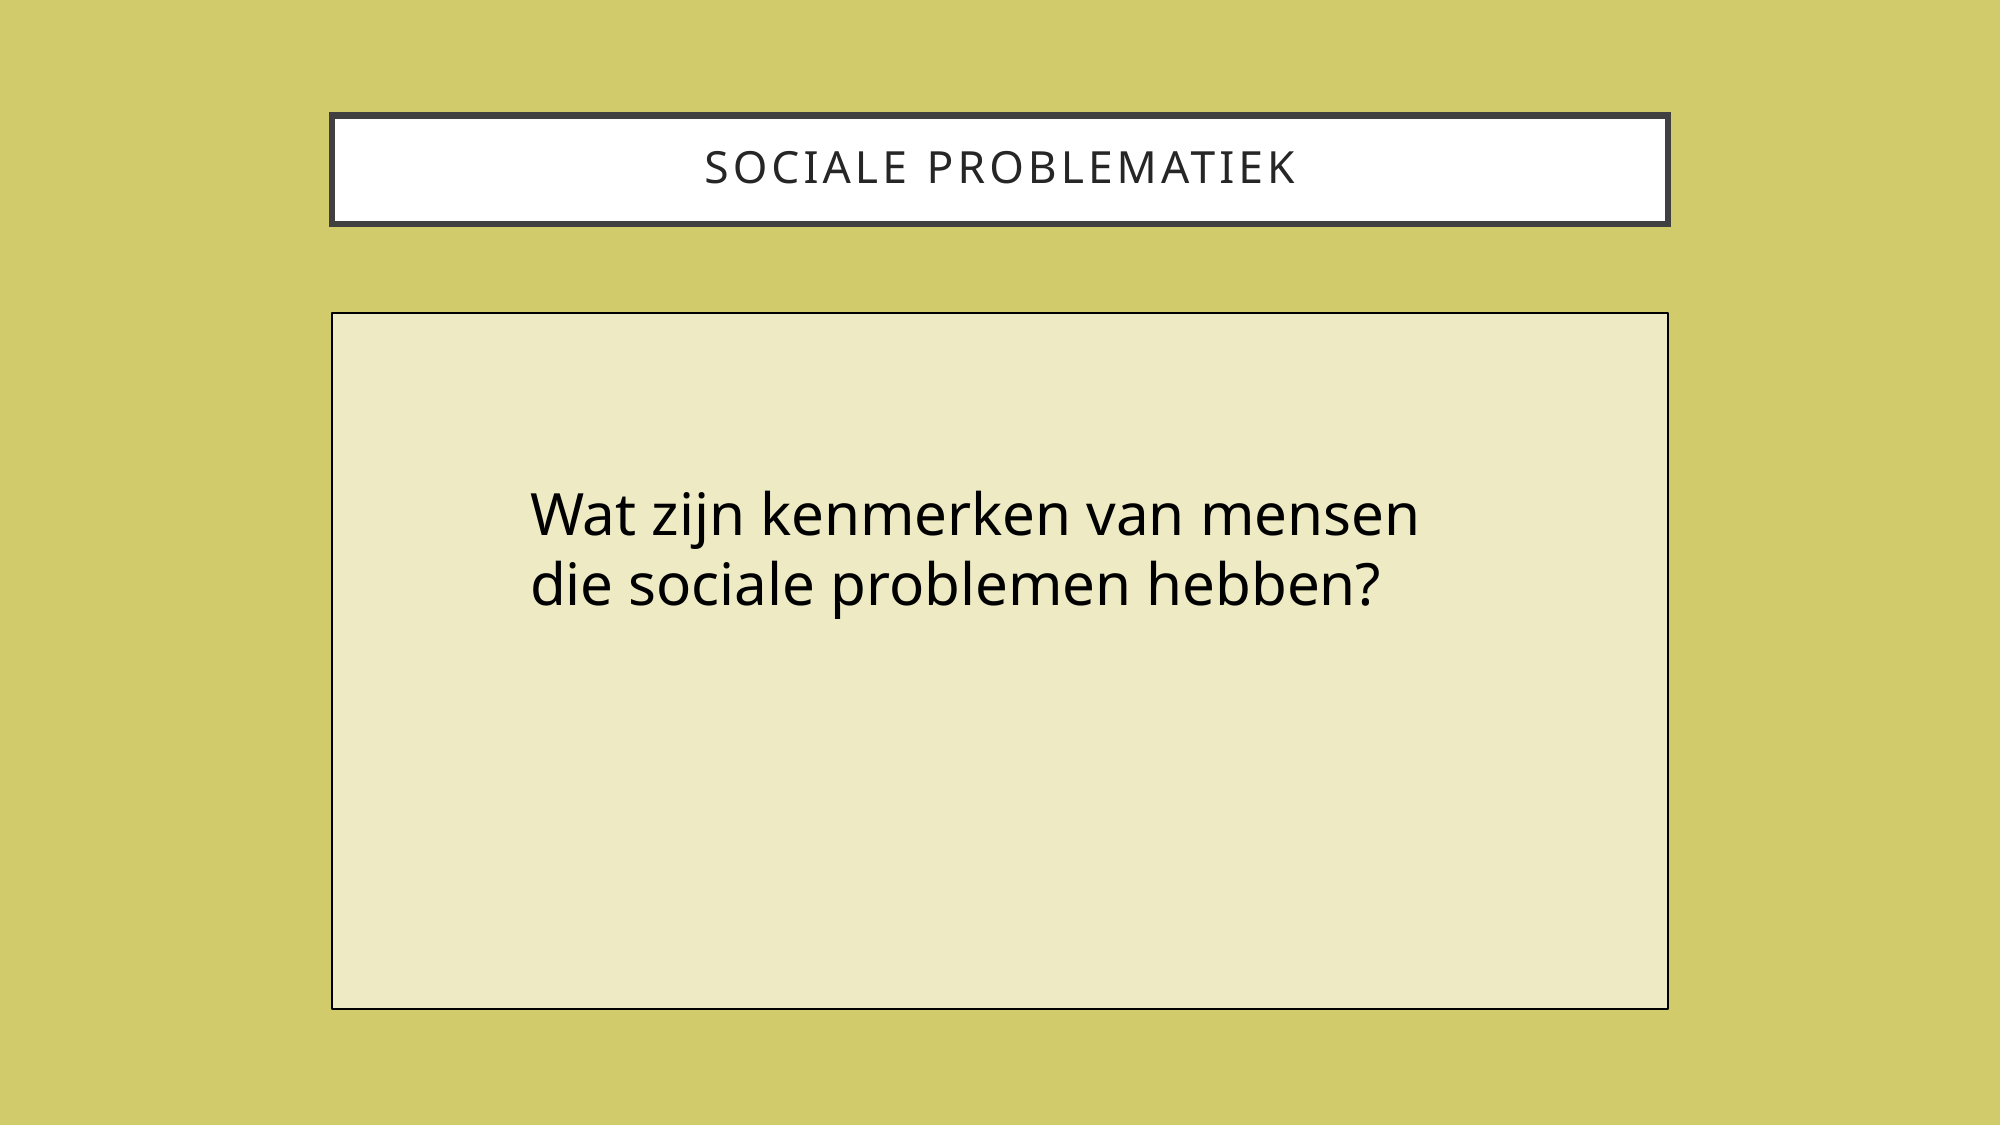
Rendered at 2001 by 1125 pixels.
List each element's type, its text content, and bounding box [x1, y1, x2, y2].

title Sociale problematiek [329, 112, 1671, 227]
text_box Wat zijn kenmerken van mensen die sociale problemen hebben? [515, 469, 1474, 625]
text_box [331, 312, 1669, 1010]
